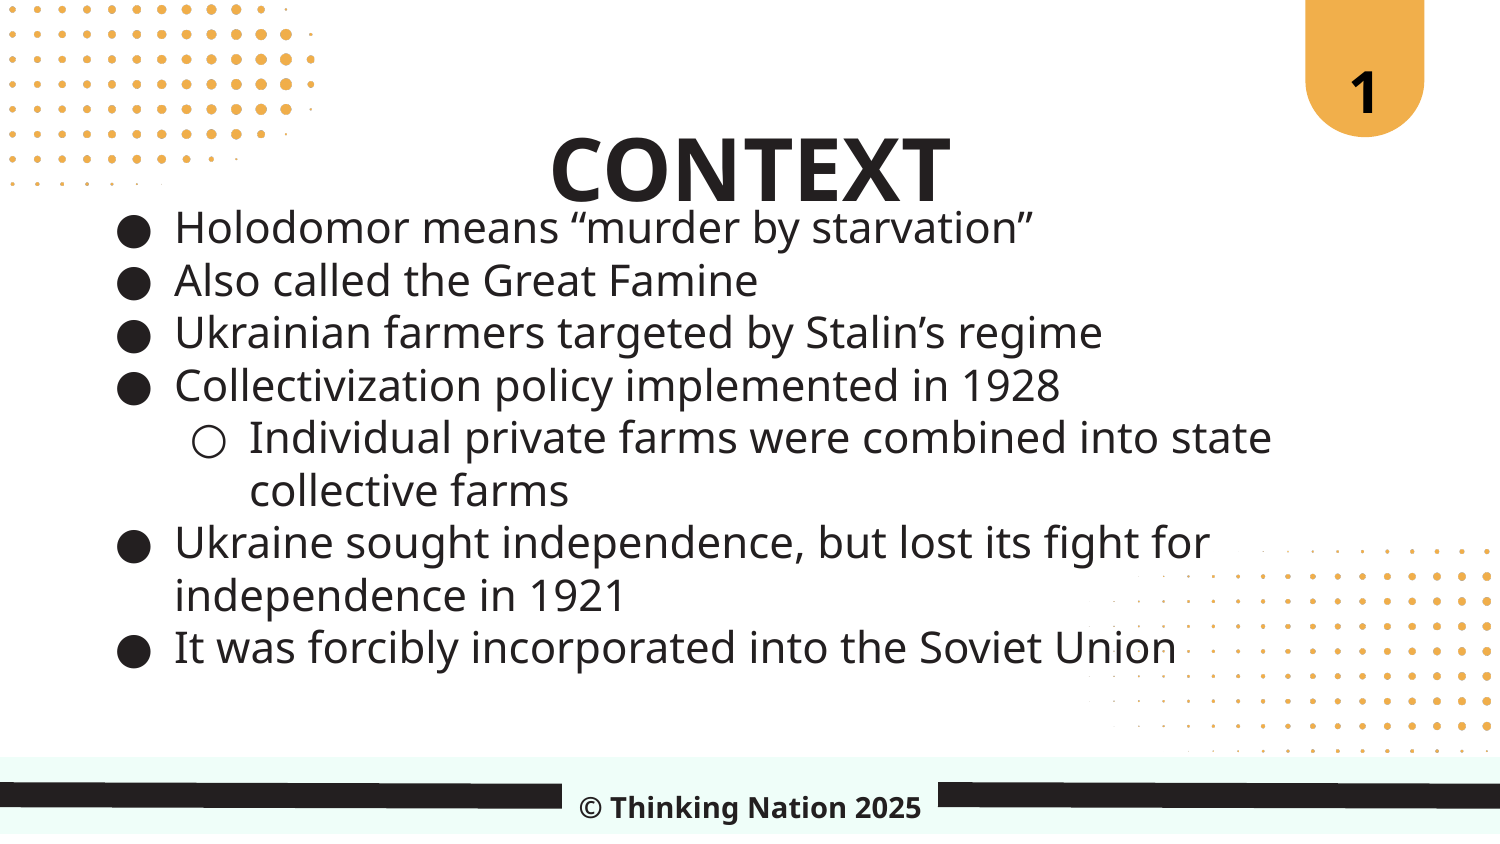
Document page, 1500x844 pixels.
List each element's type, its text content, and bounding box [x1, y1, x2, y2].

text_box Holodomor means “murder by starvation” Also called the Great Famine Ukrainian farmers targeted by Stalin’s regime Collectivization policy implemented in 1928 Individual private farms were combined into state collective farms Ukraine sought independence, but lost its fight for independence in 1921 It was forcibly incorporated into the Soviet Union [99, 200, 1364, 673]
text_box [0, 0, 315, 186]
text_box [0, 756, 1500, 835]
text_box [1300, 0, 1430, 138]
text_box CONTEXT [209, 71, 1291, 200]
text_box [1064, 549, 1500, 754]
